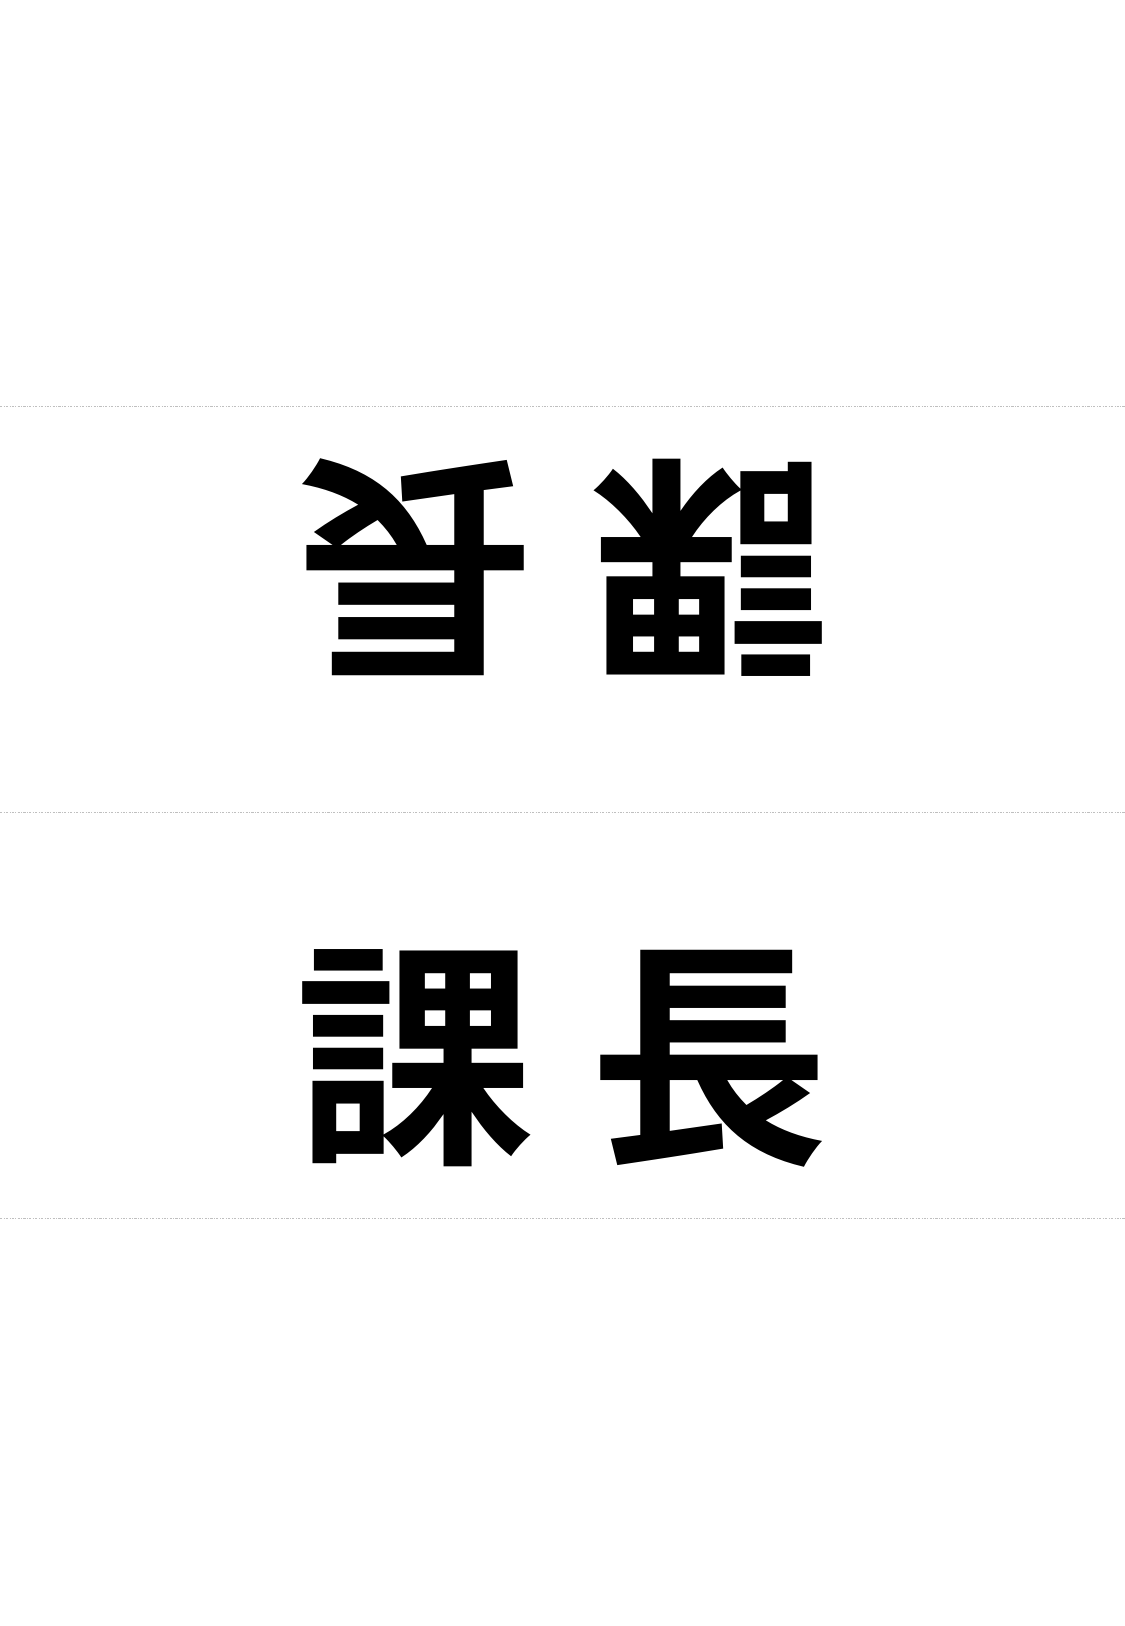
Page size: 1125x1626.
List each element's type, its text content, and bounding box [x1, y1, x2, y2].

text_box 課 長 [281, 425, 845, 728]
text_box 課 長 [280, 898, 844, 1201]
